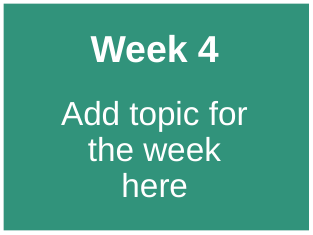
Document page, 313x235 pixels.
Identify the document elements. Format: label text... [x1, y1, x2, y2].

text_box Add topic for the week here [23, 89, 286, 212]
text_box [3, 3, 310, 231]
text_box Week 4 [64, 17, 245, 78]
